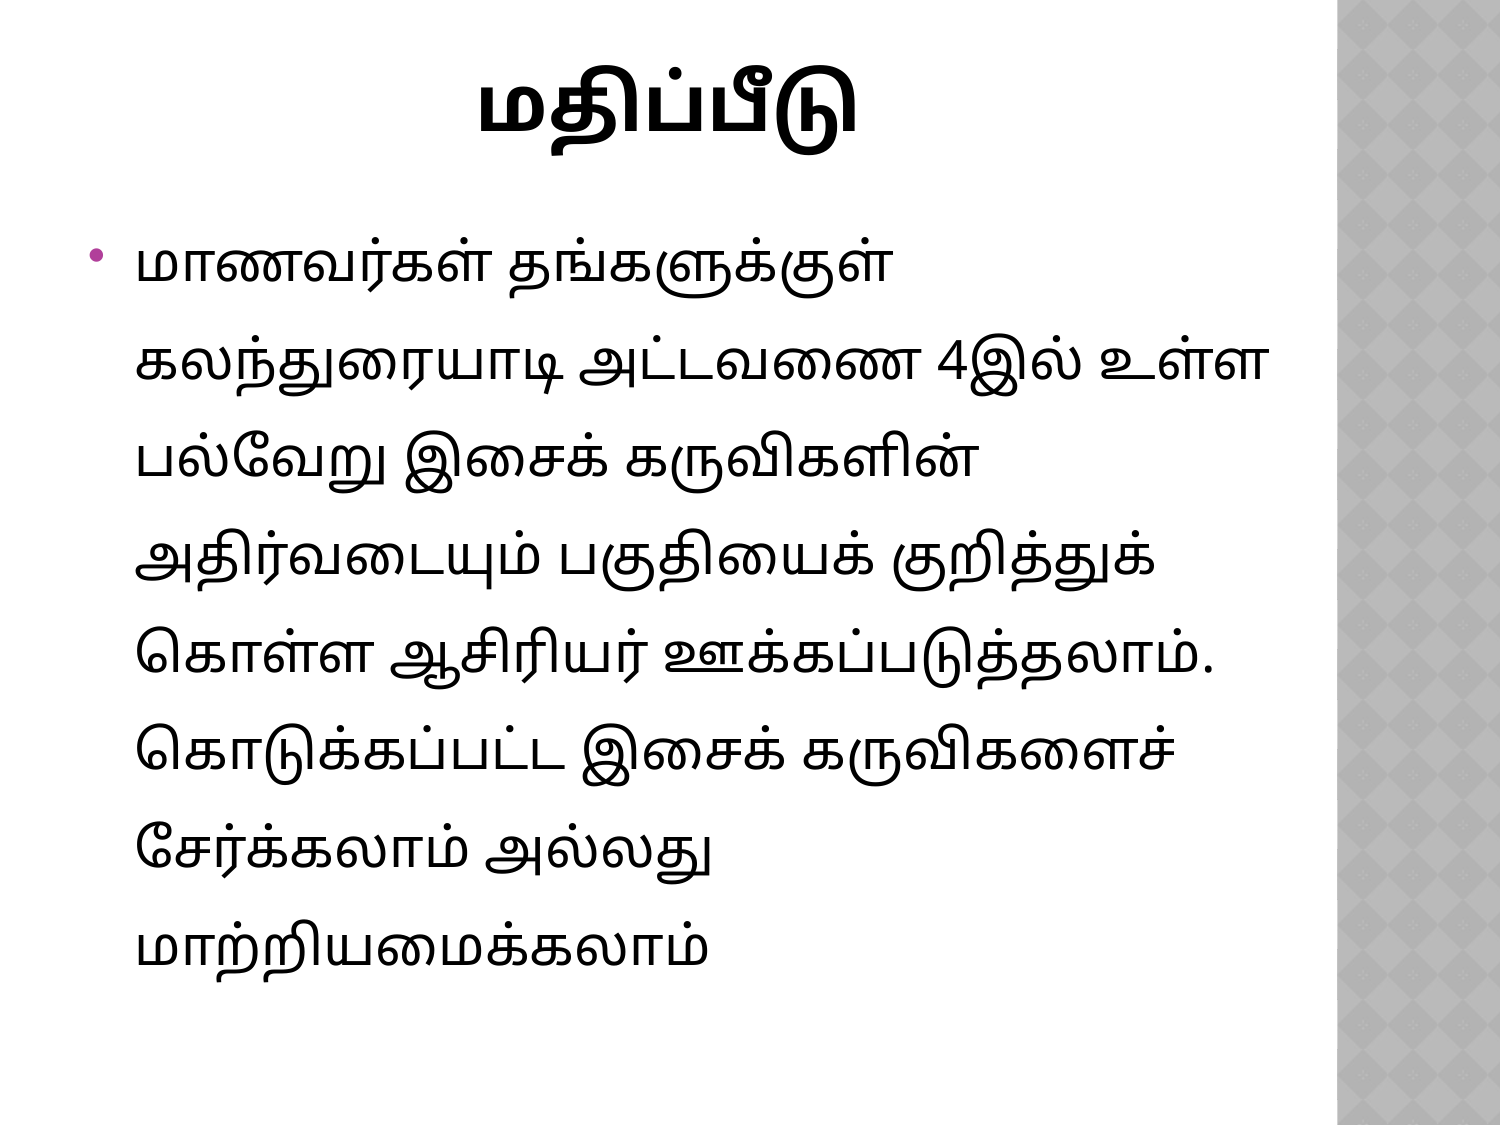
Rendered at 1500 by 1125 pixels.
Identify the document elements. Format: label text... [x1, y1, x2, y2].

list மாணவர்கள் தங்களுக்குள் கலந்துரையாடி அட்டவணை 4இல் உள்ள பல்வேறு இசைக் கருவிகளின் அதிர்வடையும் பகுதியைக் குறித்துக் கொள்ள ஆசிரியர் ஊக்கப்படுத்தலாம். கொடுக்கப்பட்ட இசைக் கருவிகளைச் சேர்க்கலாம் அல்லது மாற்றியமைக்கலாம் [75, 187, 1300, 1062]
title மதிப்பீடு [75, 52, 1263, 187]
